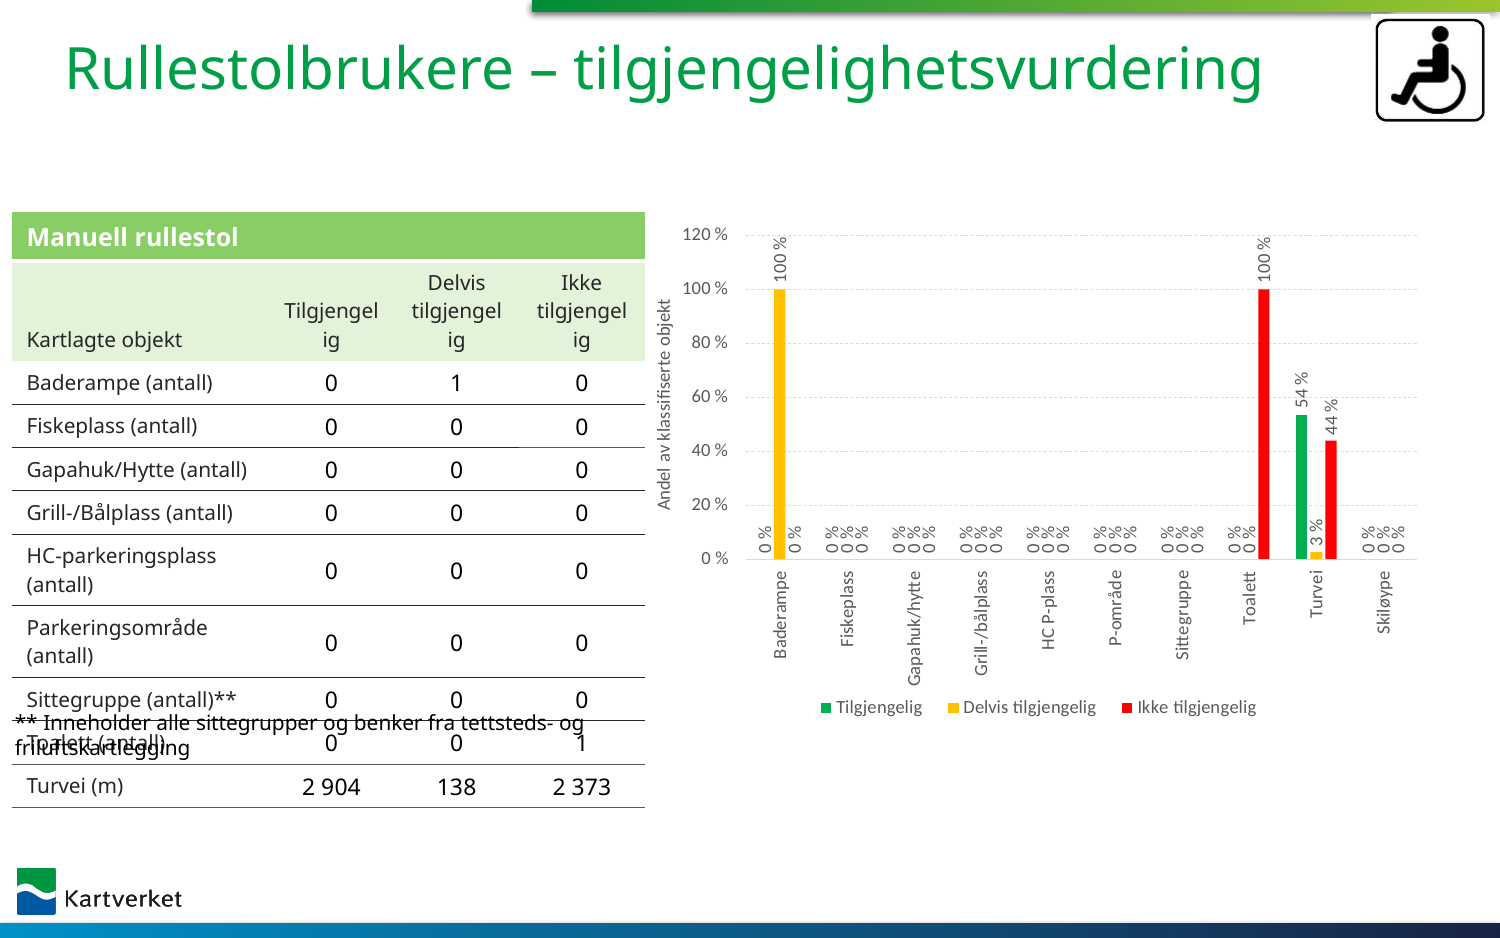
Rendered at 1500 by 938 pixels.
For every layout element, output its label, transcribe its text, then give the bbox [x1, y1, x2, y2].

table_cell 0 [269, 448, 394, 490]
table_cell 0 [519, 491, 638, 534]
table_cell 0 [269, 361, 394, 404]
table_cell Sittegruppe (antall)** [12, 678, 269, 702]
text_box ** Inneholder alle sittegrupper og benker fra tettsteds- og friluftskartlegging [0, 702, 745, 768]
table_cell 0 [394, 535, 519, 605]
table_cell Baderampe (antall) [12, 361, 269, 404]
table_cell 138 [394, 768, 519, 807]
table_header Manuell rullestol [12, 212, 645, 259]
picture [1371, 13, 1491, 127]
table_cell Delvis tilgjengelig [394, 263, 519, 361]
table_cell HC-parkeringsplass (antall) [12, 535, 269, 605]
table_cell Kartlagte objekt [12, 263, 269, 361]
table_cell 0 [394, 405, 519, 447]
table_cell 0 [394, 491, 519, 534]
table_cell 0 [394, 448, 519, 490]
table_cell 0 [519, 448, 638, 490]
table_cell Gapahuk/Hytte (antall) [12, 448, 269, 490]
table_cell 2 373 [519, 768, 645, 807]
table_cell 0 [394, 678, 519, 702]
table_cell Fiskeplass (antall) [12, 405, 269, 447]
picture [643, 218, 1427, 728]
table_cell 0 [519, 678, 638, 702]
table_cell 0 [269, 535, 394, 605]
table_cell 0 [269, 405, 394, 447]
table_cell Parkeringsområde (antall) [12, 606, 269, 677]
table_cell 0 [519, 535, 638, 605]
table_cell 0 [269, 678, 394, 702]
table_cell 0 [519, 606, 638, 677]
table_cell 2 904 [269, 768, 394, 807]
text_box Rullestolbrukere – tilgjengelighetsvurdering [49, 12, 1372, 109]
table_cell 0 [269, 491, 394, 534]
table_cell 0 [394, 606, 519, 677]
table_cell Turvei (m) [12, 768, 269, 807]
table_cell Ikke tilgjengelig [519, 263, 638, 361]
table_cell 0 [269, 606, 394, 677]
table_cell Grill-/Bålplass (antall) [12, 491, 269, 534]
table_cell Tilgjengelig [269, 263, 394, 361]
table_cell 1 [394, 361, 519, 404]
table_cell 0 [519, 361, 638, 404]
table_cell 0 [519, 405, 638, 447]
